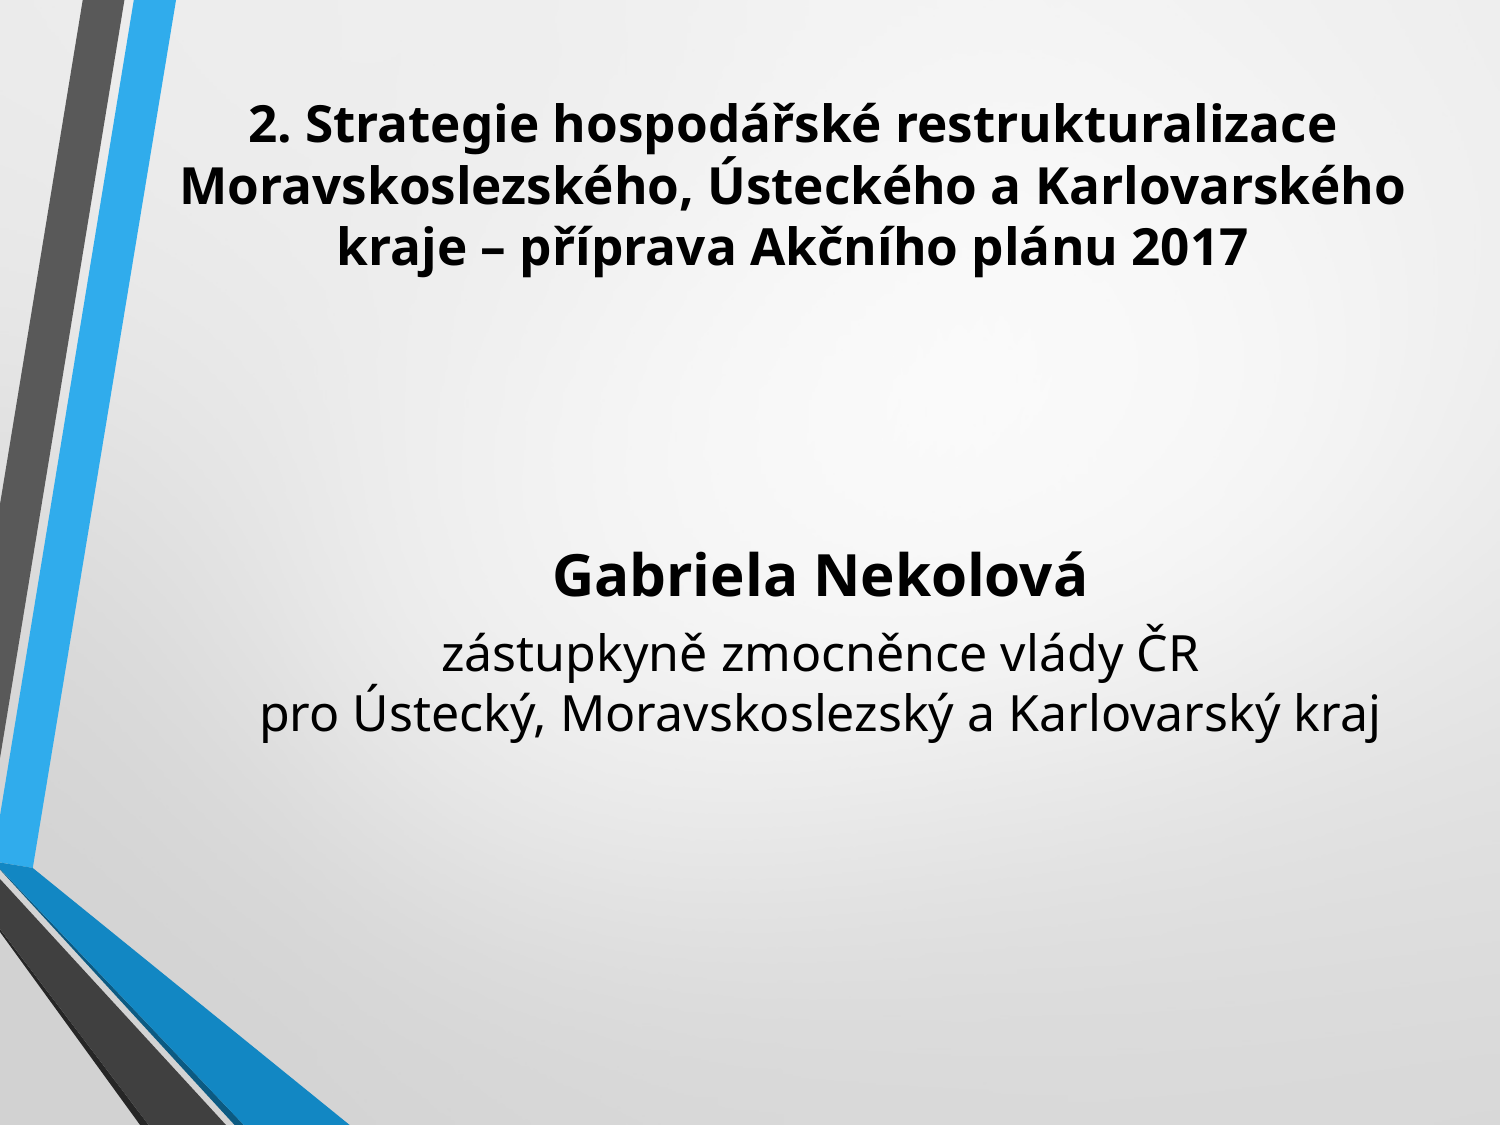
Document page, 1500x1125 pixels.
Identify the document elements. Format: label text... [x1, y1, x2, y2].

title 2. Strategie hospodářské restrukturalizace Moravskoslezského, Ústeckého a Karlovarského kraje – příprava Akčního plánu 2017 [161, 75, 1425, 259]
list Gabriela Nekolová zástupkyně zmocněnce vlády ČR pro Ústecký, Moravskoslezský a Karlovarský kraj [161, 259, 1480, 1021]
